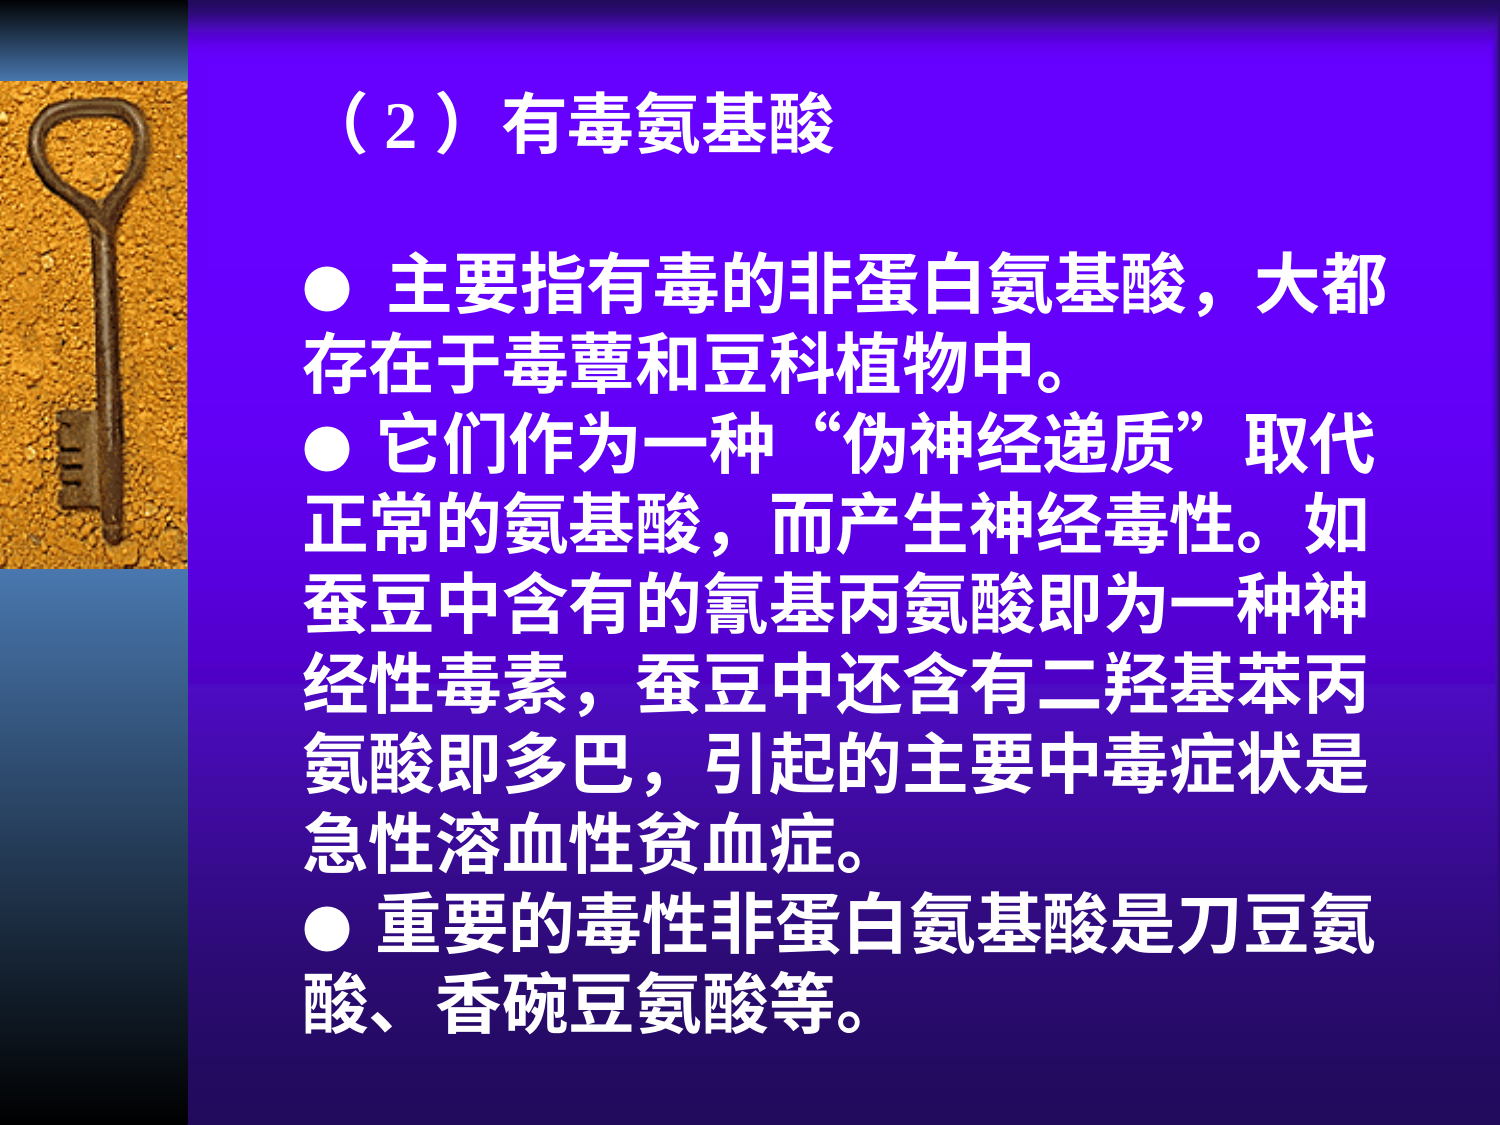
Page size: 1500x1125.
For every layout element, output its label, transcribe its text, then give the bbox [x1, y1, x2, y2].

picture [0, 0, 1500, 1125]
text_box （2）有毒氨基酸 ● 主要指有毒的非蛋白氨基酸，大都存在于毒蕈和豆科植物中。 ● 它们作为一种“伪神经递质”取代正常的氨基酸，而产生神经毒性。如蚕豆中含有的氰基丙氨酸即为一种神经性毒素，蚕豆中还含有二羟基苯丙氨酸即多巴，引起的主要中毒症状是急性溶血性贫血症。 ● 重要的毒性非蛋白氨基酸是刀豆氨酸、香碗豆氨酸等。 [287, 74, 1425, 1050]
